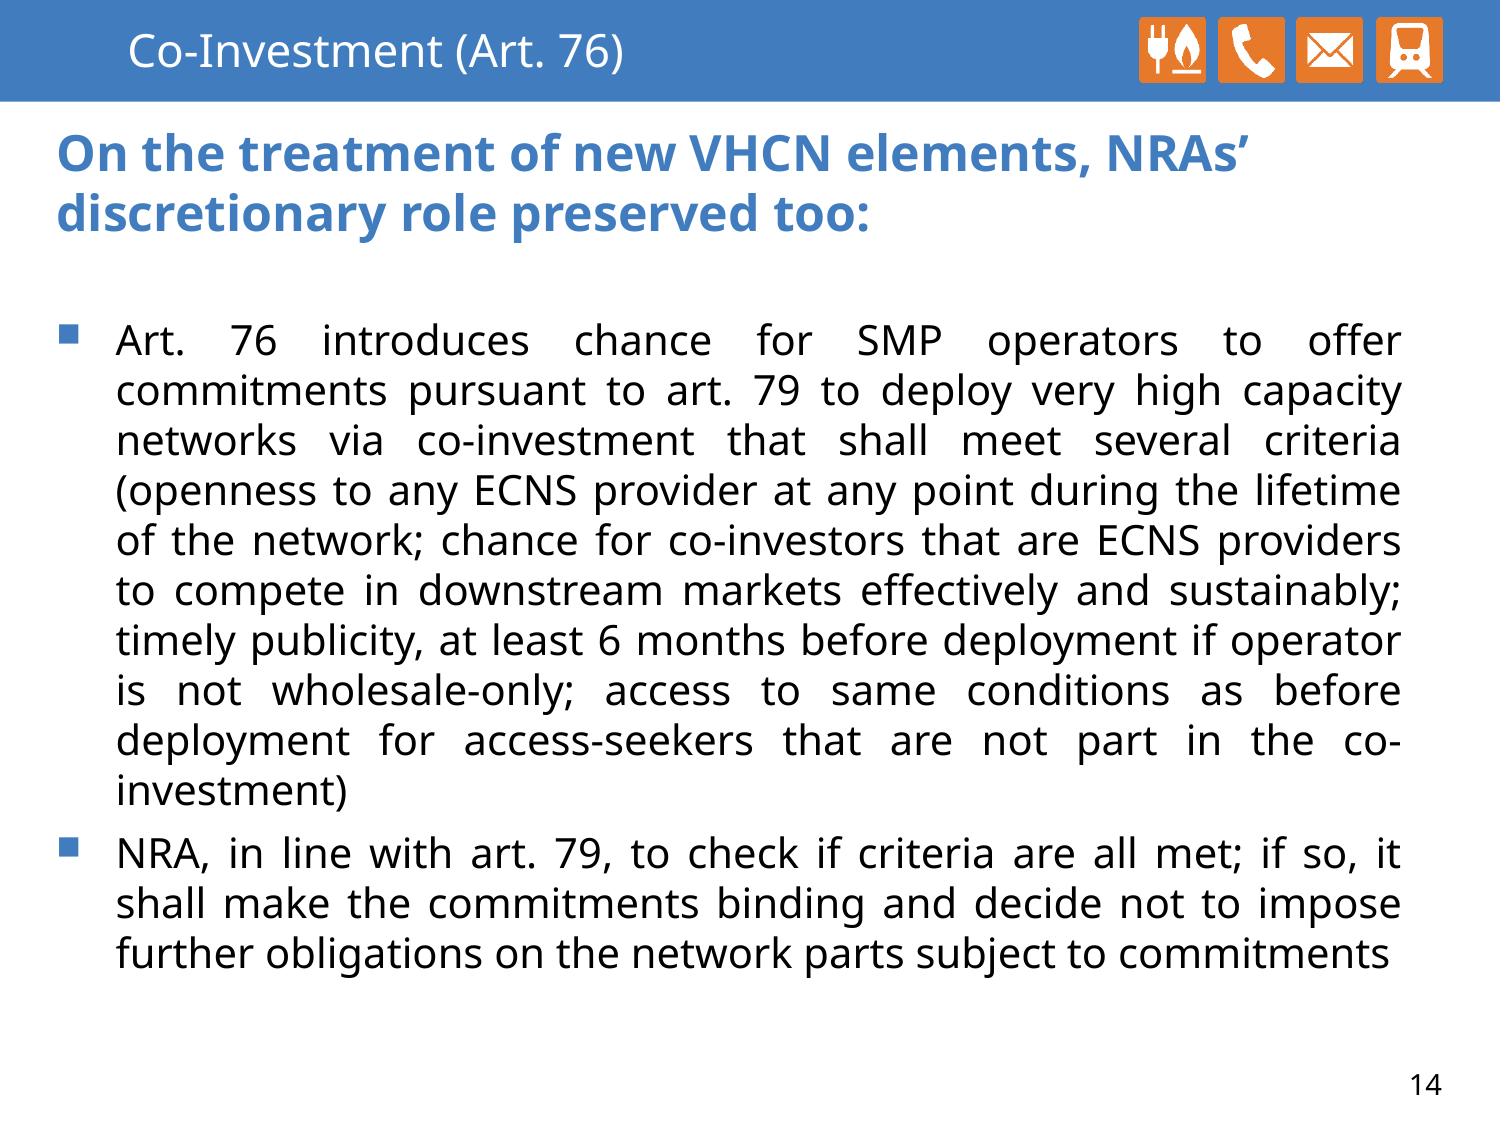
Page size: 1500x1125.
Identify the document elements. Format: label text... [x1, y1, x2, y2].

title Co-Investment (Art. 76) [112, 8, 1100, 91]
slide_number 14 [1358, 1058, 1458, 1103]
list On the treatment of new VHCN elements, NRAs’ discretionary role preserved too: Art. 76 introduces chance for SMP operators to offer commitments pursuant to art. 79 to deploy very high capacity networks via co-investment that shall meet several criteria (openness to any ECNS provider at any point during the lifetime of the network; chance for co-investors that are ECNS providers to compete in downstream markets effectively and sustainably; timely publicity, at least 6 months before deployment if operator is not wholesale-only; access to same conditions as before deployment for access-seekers that are not part in the co-investment) NRA, in line with art. 79, to check if criteria are all met; if so, it shall make the commitments binding and decide not to impose further obligations on the network parts subject to commitments [41, 113, 1418, 958]
picture [1376, 16, 1443, 83]
picture [1296, 16, 1363, 83]
picture [1218, 16, 1285, 83]
picture [1139, 16, 1206, 83]
